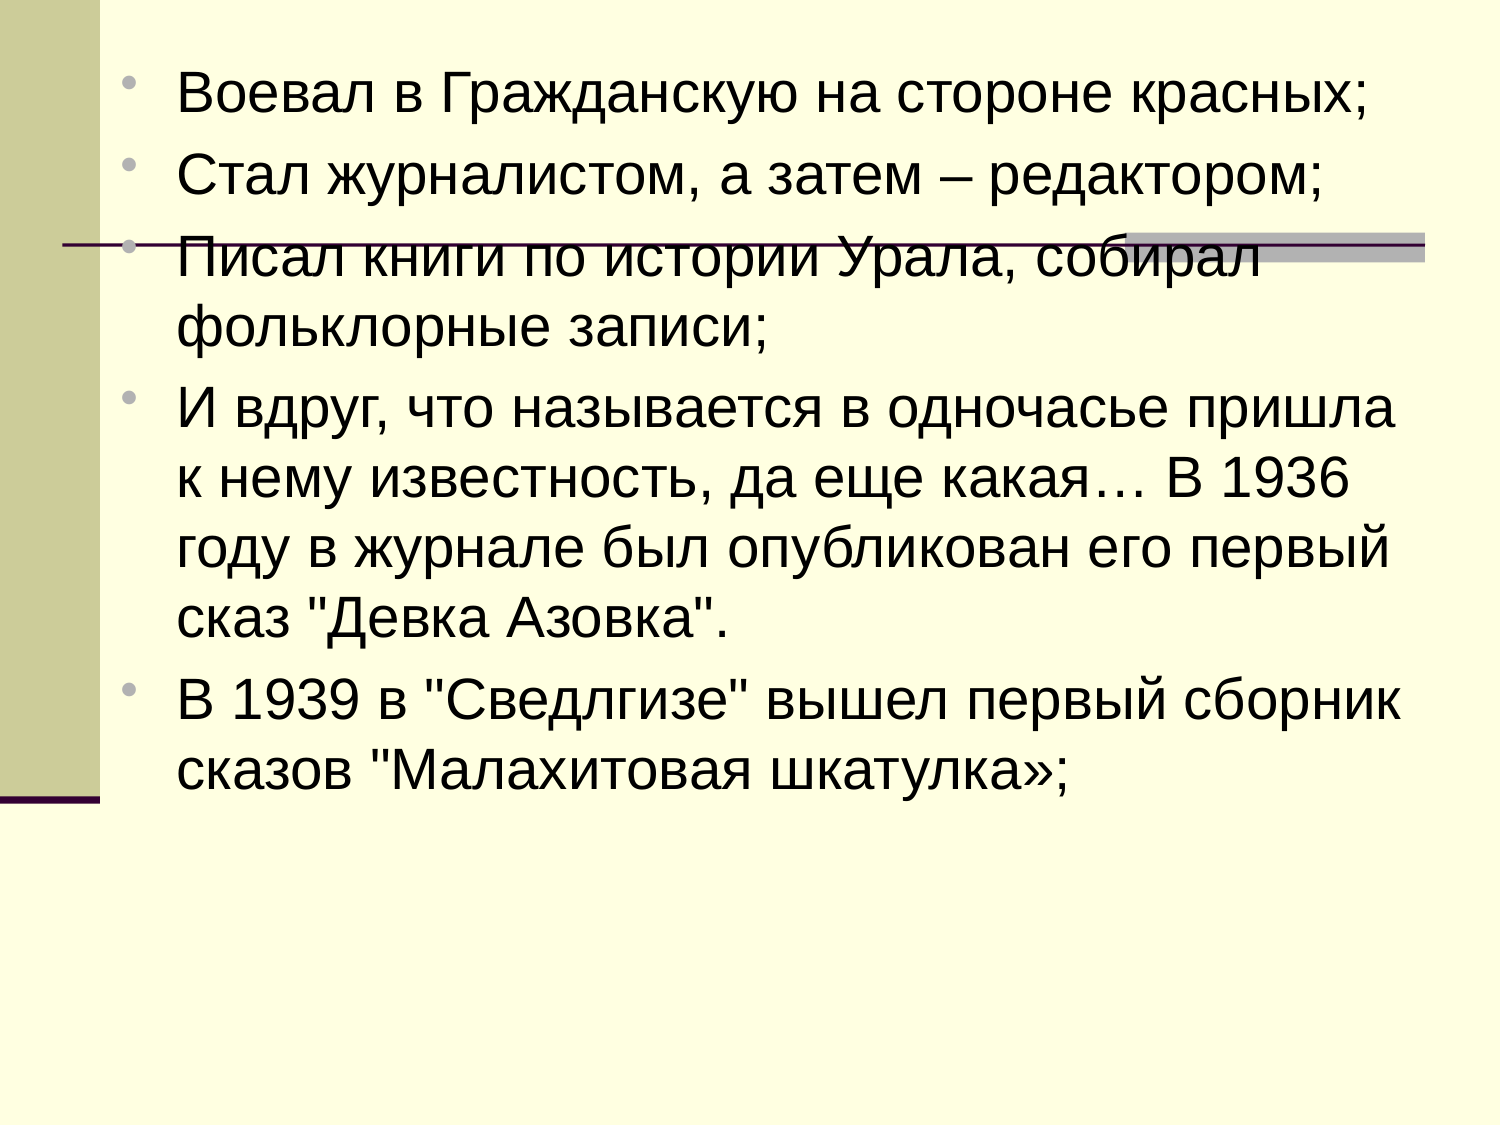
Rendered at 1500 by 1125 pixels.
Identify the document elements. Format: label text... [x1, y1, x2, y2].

list Воевал в Гражданскую на стороне красных; Стал журналистом, а затем – редактором; Писал книги по истории Урала, собирал фольклорные записи; И вдруг, что называется в одночасье пришла к нему известность, да еще какая… В 1936 году в журнале был опубликован его первый сказ "Девка Азовка". В 1939 в "Сведлгизе" вышел первый сборник сказов "Малахитовая шкатулка»; [105, 46, 1426, 1091]
